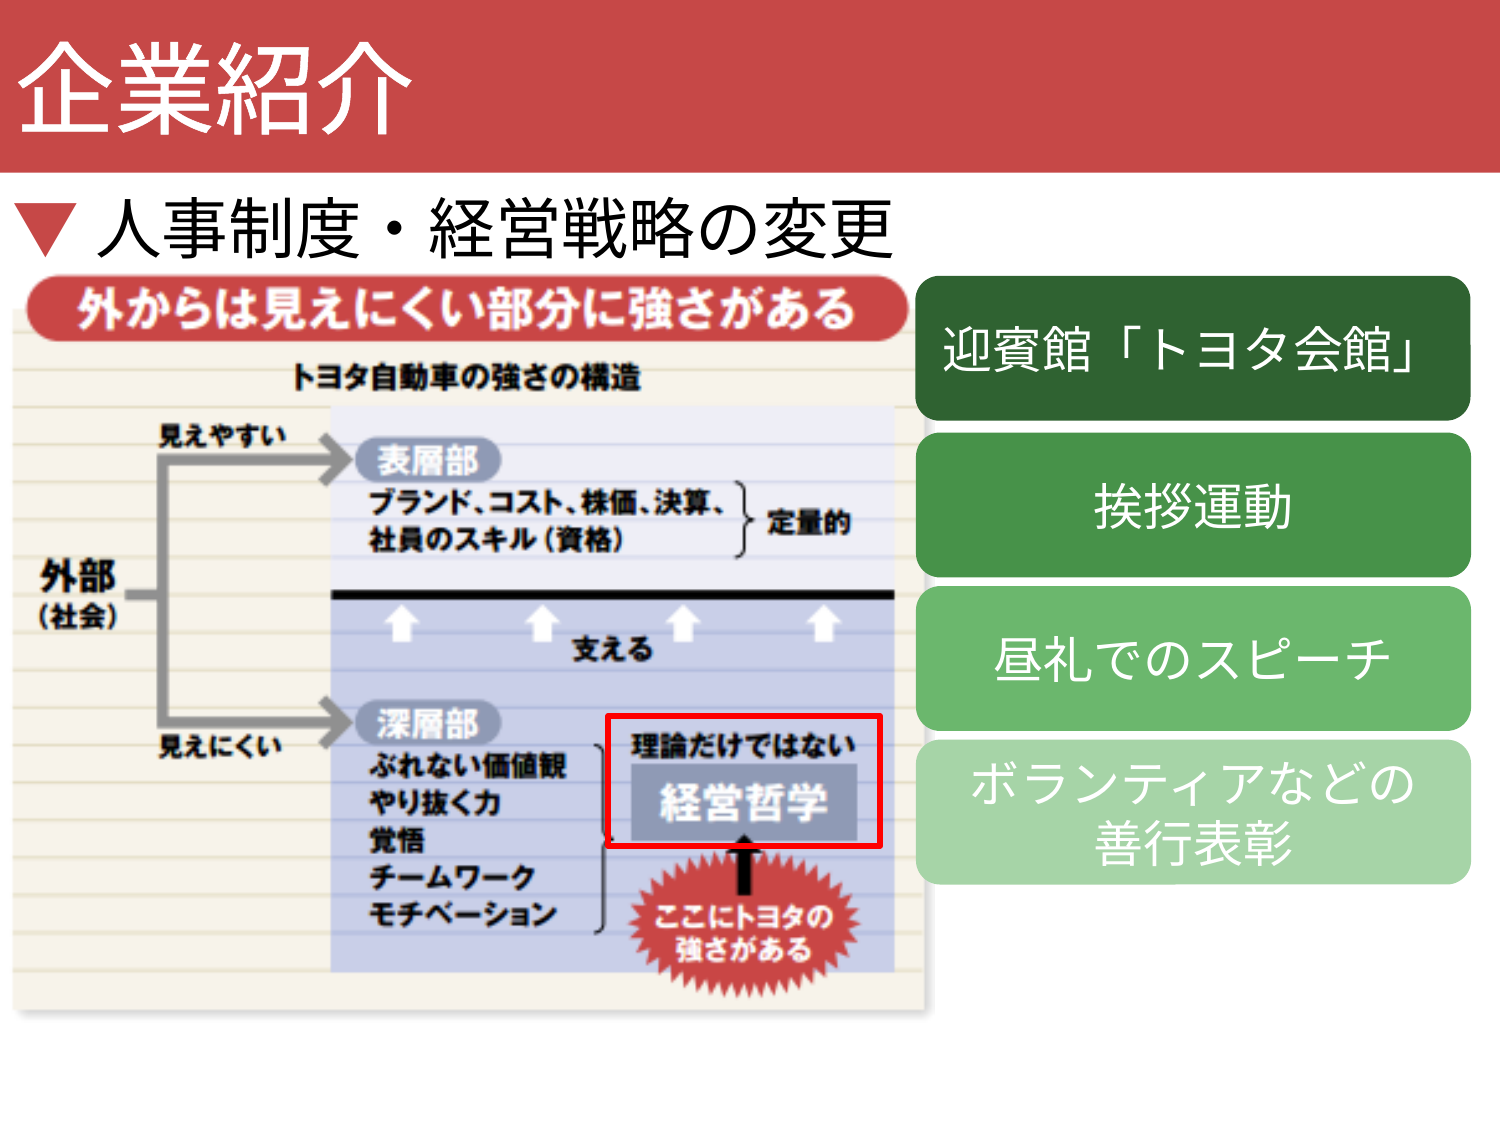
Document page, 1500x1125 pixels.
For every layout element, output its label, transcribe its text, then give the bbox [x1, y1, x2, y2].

text_box 昼礼でのスピーチ [939, 583, 1474, 734]
text_box 企業紹介 [0, 0, 1500, 175]
picture [0, 255, 935, 1023]
text_box ボランティアなどの 善行表彰 [939, 737, 1474, 887]
text_box 挨拶運動 [939, 430, 1474, 580]
text_box 迎賓館「トヨタ会館」 [939, 273, 1473, 423]
text_box ▼人事制度・経営戦略の変更 [0, 179, 1435, 273]
